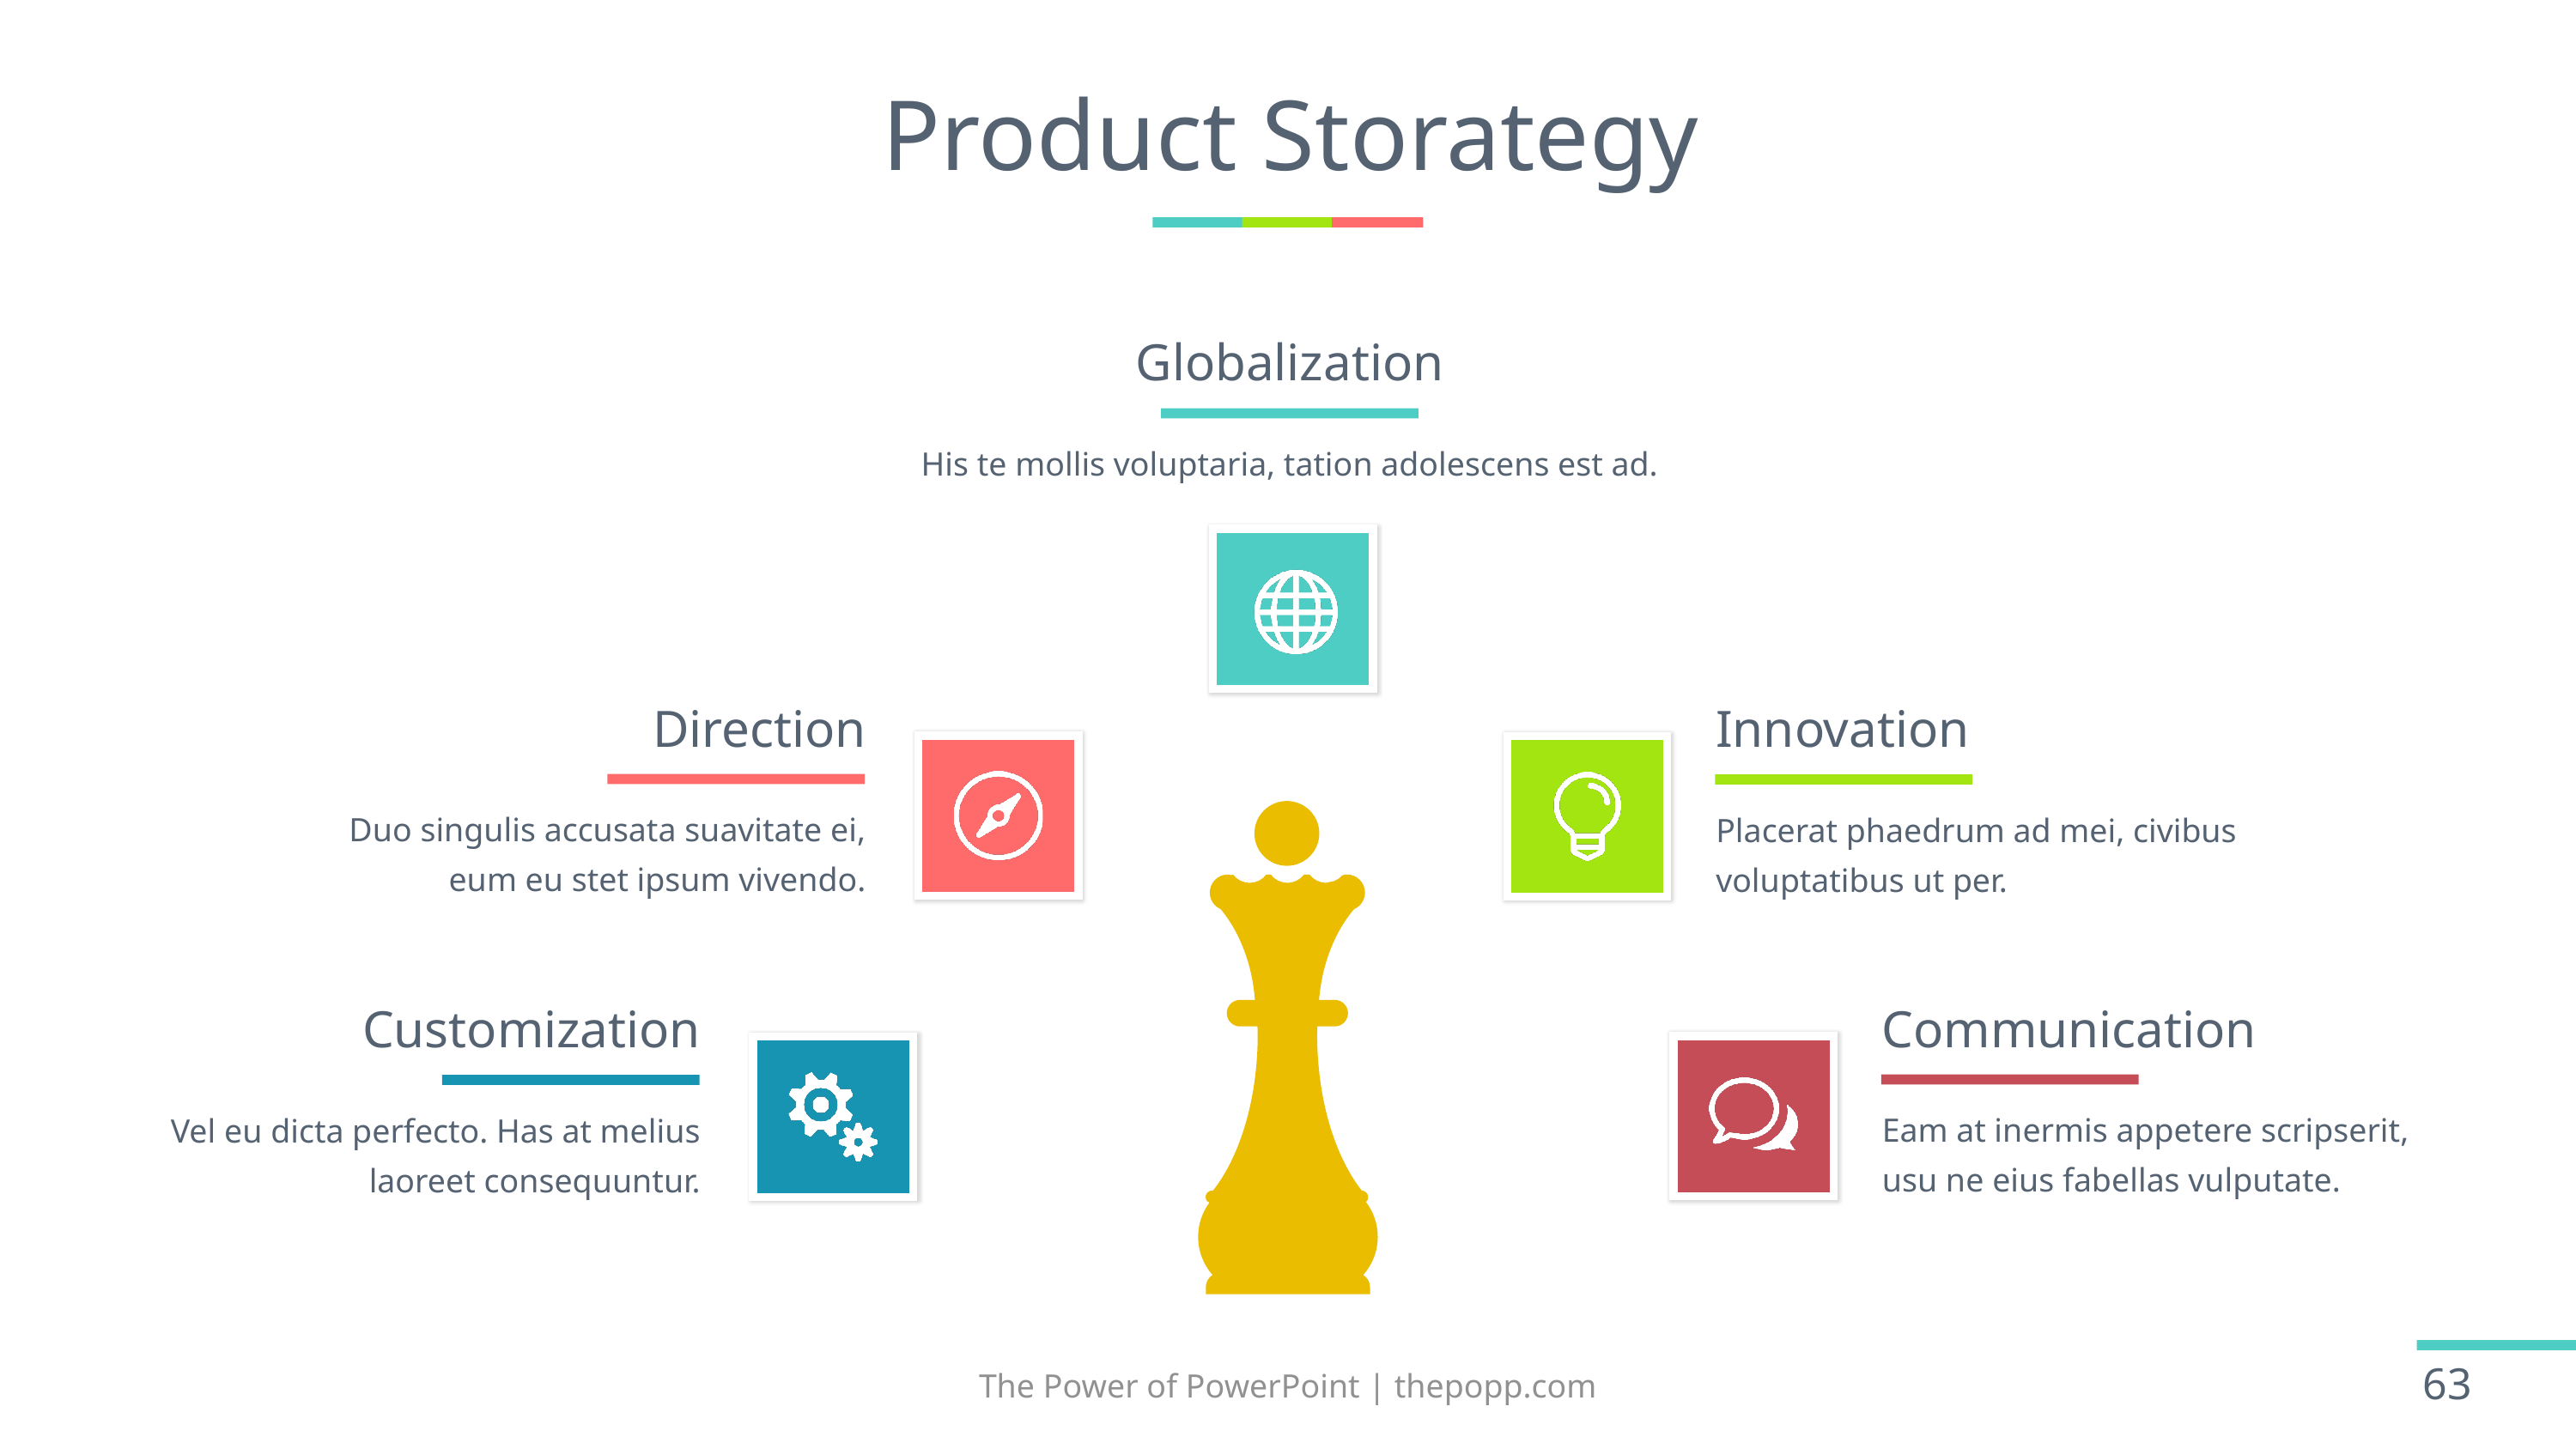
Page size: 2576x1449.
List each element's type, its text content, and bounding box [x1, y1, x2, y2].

list Customization [114, 975, 714, 1081]
list His te mollis voluptaria, tation adolescens est ad. [867, 425, 1713, 509]
list Direction [280, 674, 879, 779]
picture [1709, 1071, 1798, 1161]
picture [953, 771, 1043, 860]
list Placerat phaedrum ad mei, civibus voluptatibus ut per. [1703, 791, 2302, 947]
list Globalization [867, 308, 1713, 414]
footer The Power of PowerPoint | thepopp.com [853, 1349, 1723, 1427]
title Product Storategy [69, 49, 2512, 230]
list Eam at inermis appetere scripserit, usu ne eius fabellas vulputate. [1868, 1091, 2469, 1246]
list Duo singulis accusata suavitate ei, eum eu stet ipsum vivendo. [280, 791, 879, 946]
picture [1249, 564, 1338, 654]
picture [788, 1072, 878, 1161]
list Communication [1868, 974, 2469, 1080]
picture [1542, 772, 1632, 861]
list Vel eu dicta perfecto. Has at melius laoreet consequuntur. [114, 1092, 714, 1247]
slide_number 63 [2409, 1351, 2576, 1421]
list Innovation [1703, 675, 2302, 780]
